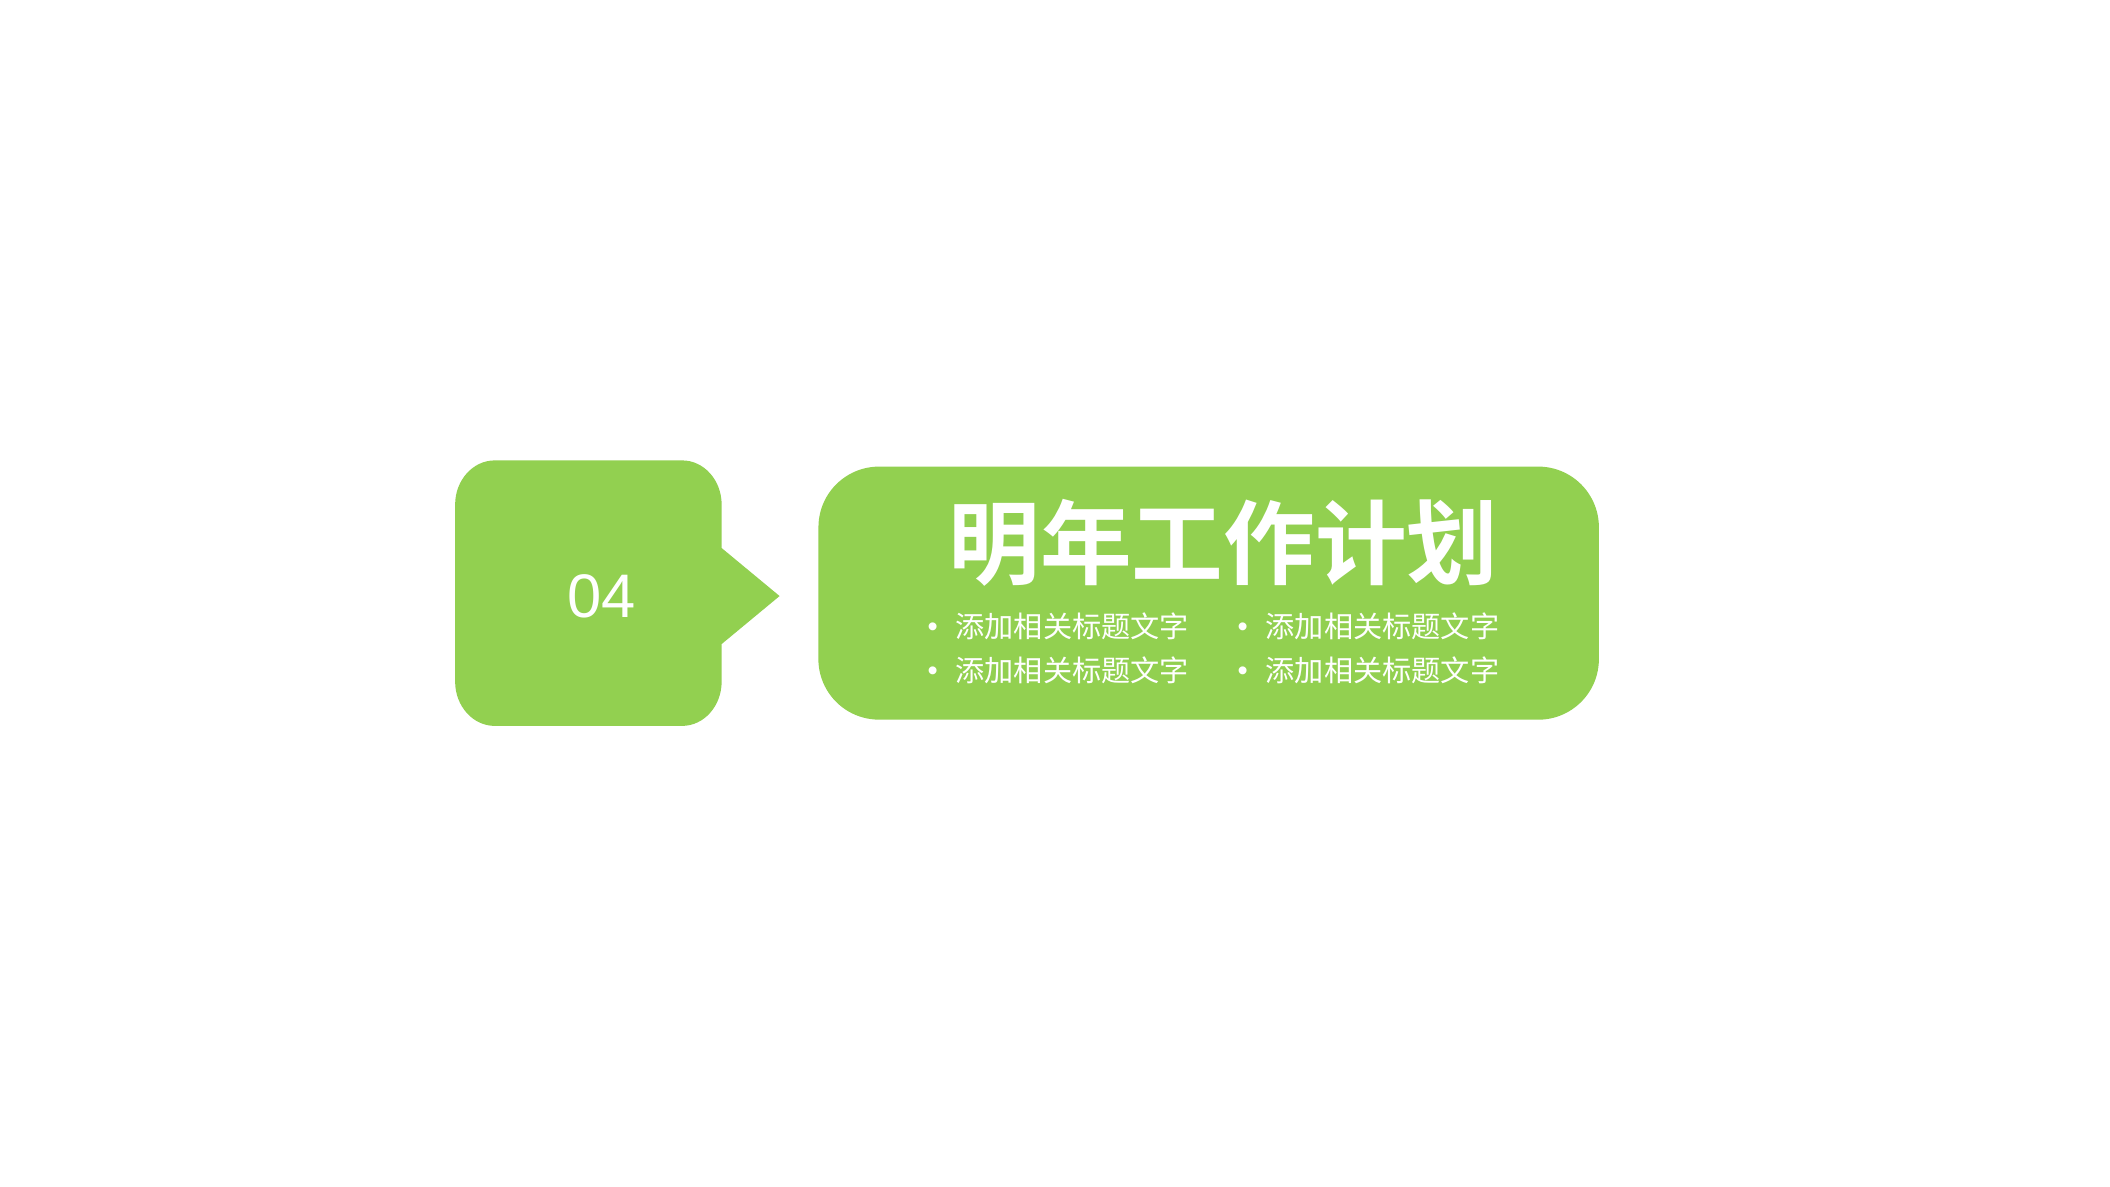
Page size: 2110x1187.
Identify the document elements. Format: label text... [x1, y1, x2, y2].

text_box 明年工作计划 [948, 485, 1526, 596]
text_box [818, 466, 1599, 720]
text_box 04 [455, 460, 780, 726]
text_box 添加相关标题文字 [927, 608, 1190, 644]
text_box 添加相关标题文字 [1237, 608, 1500, 644]
text_box 添加相关标题文字 [927, 652, 1190, 688]
text_box 添加相关标题文字 [1237, 652, 1500, 688]
